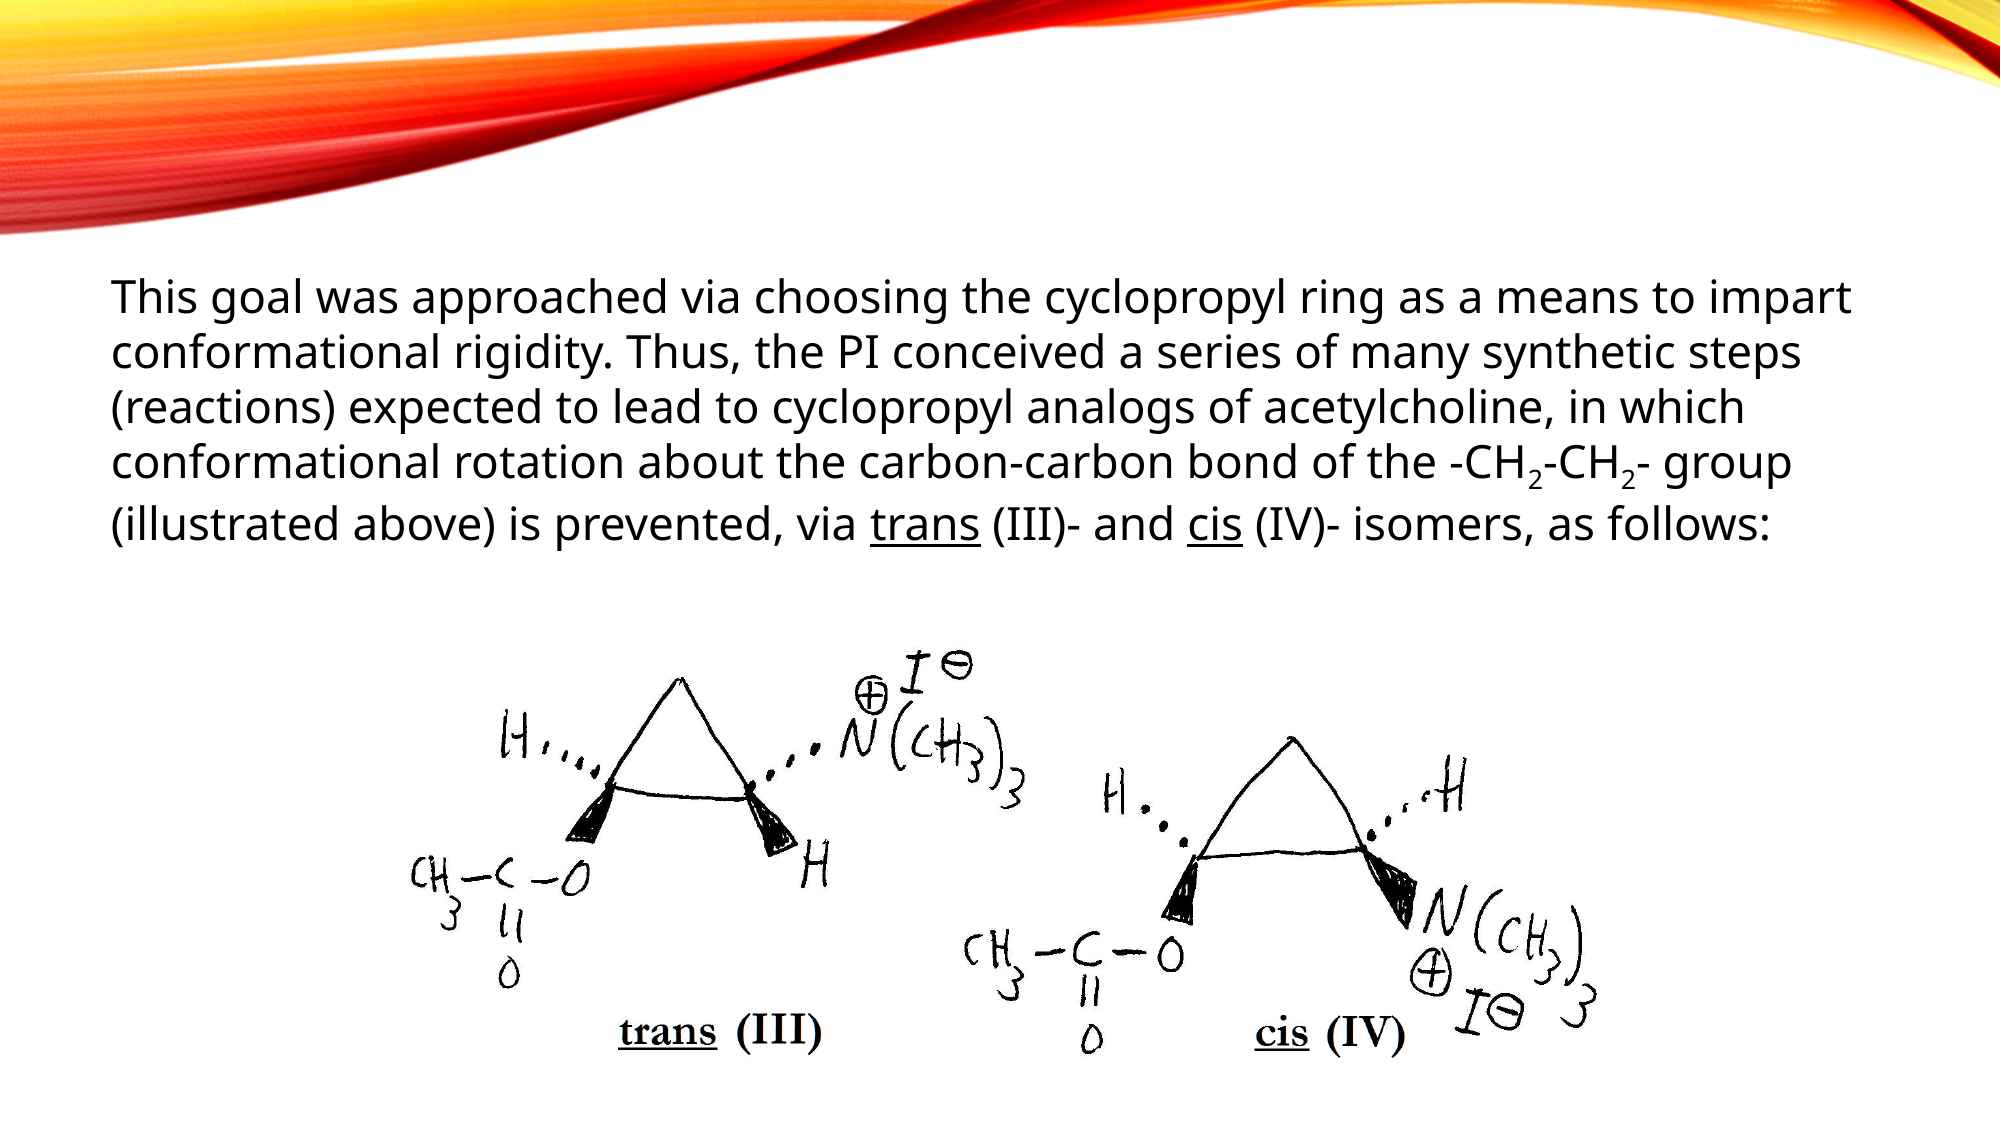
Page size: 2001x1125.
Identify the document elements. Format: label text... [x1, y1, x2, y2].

list This goal was approached via choosing the cyclopropyl ring as a means to impart conformational rigidity. Thus, the PI conceived a series of many synthetic steps (reactions) expected to lead to cyclopropyl analogs of acetylcholine, in which conformational rotation about the carbon-carbon bond of the -CH2-CH2- group (illustrated above) is prevented, via trans (III)- and cis (IV)- isomers, as follows: [95, 260, 1886, 738]
picture [0, 0, 2000, 237]
picture [396, 634, 1618, 1078]
